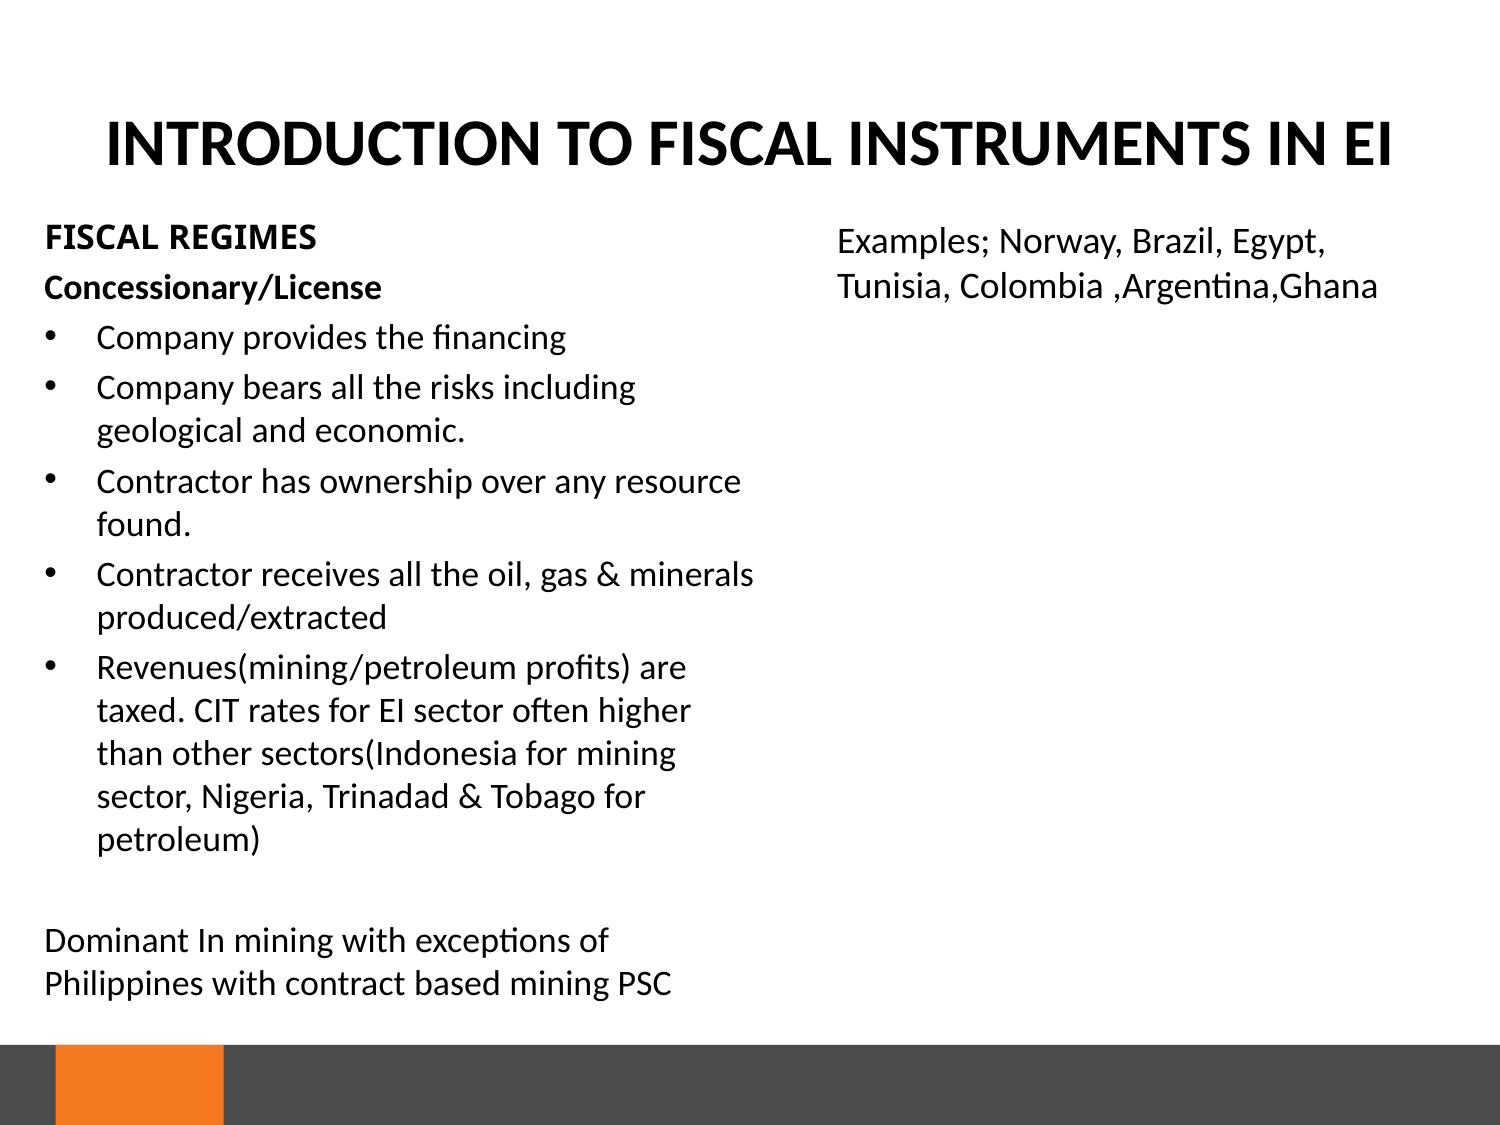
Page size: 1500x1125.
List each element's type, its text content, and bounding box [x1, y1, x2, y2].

title INTRODUCTION TO FISCAL INSTRUMENTS IN EI [75, 45, 1425, 233]
list Examples; Norway, Brazil, Egypt, Tunisia, Colombia ,Argentina,Ghana [822, 208, 1460, 988]
list FISCAL REGIMES Concessionary/License Company provides the financing Company bears all the risks including geological and economic. Contractor has ownership over any resource found. Contractor receives all the oil, gas & minerals produced/extracted Revenues(mining/petroleum profits) are taxed. CIT rates for EI sector often higher than other sectors(Indonesia for mining sector, Nigeria, Trinadad & Tobago for petroleum) Dominant In mining with exceptions of Philippines with contract based mining PSC [29, 208, 774, 1014]
